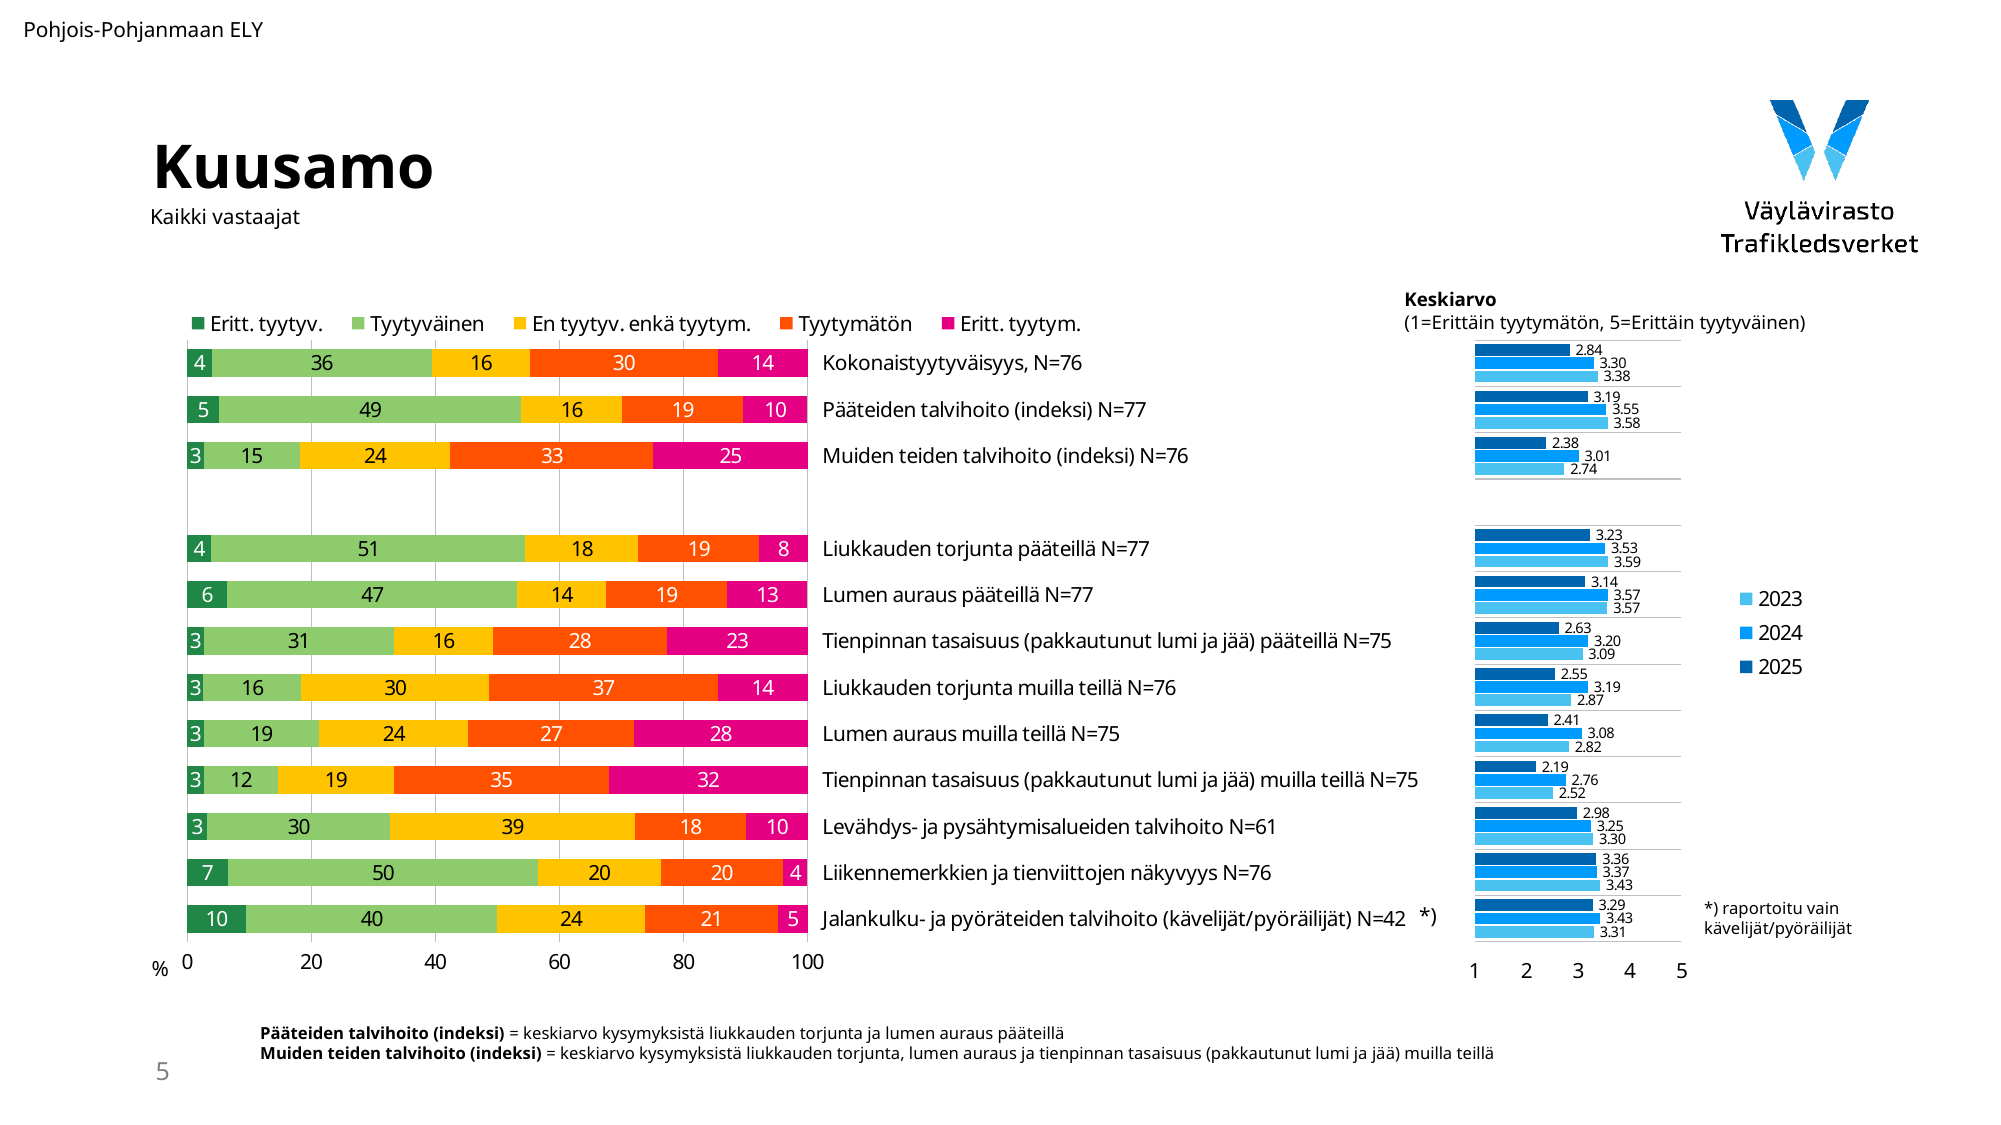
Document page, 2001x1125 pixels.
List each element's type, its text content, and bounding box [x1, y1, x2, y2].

text_box Pääteiden talvihoito (indeksi) = keskiarvo kysymyksistä liukkauden torjunta ja lumen auraus pääteillä Muiden teiden talvihoito (indeksi) = keskiarvo kysymyksistä liukkauden torjunta, lumen auraus ja tienpinnan tasaisuus (pakkautunut lumi ja jää) muilla teillä [245, 1015, 1520, 1094]
text_box Kaikki vastaajat [135, 196, 315, 237]
text_box % [136, 948, 184, 989]
title Kuusamo [137, 59, 1555, 278]
text_box *) raportoitu vain kävelijät/pyöräilijät [1822, 890, 1868, 945]
text_box Pohjois-Pohjanmaan ELY [8, 9, 278, 50]
picture [1682, 62, 1958, 292]
chart [168, 281, 1822, 985]
footer [0, 1042, 675, 1103]
text_box Keskiarvo (1=Erittäin tyytymätön, 5=Erittäin tyytyväinen) [1389, 280, 1826, 341]
